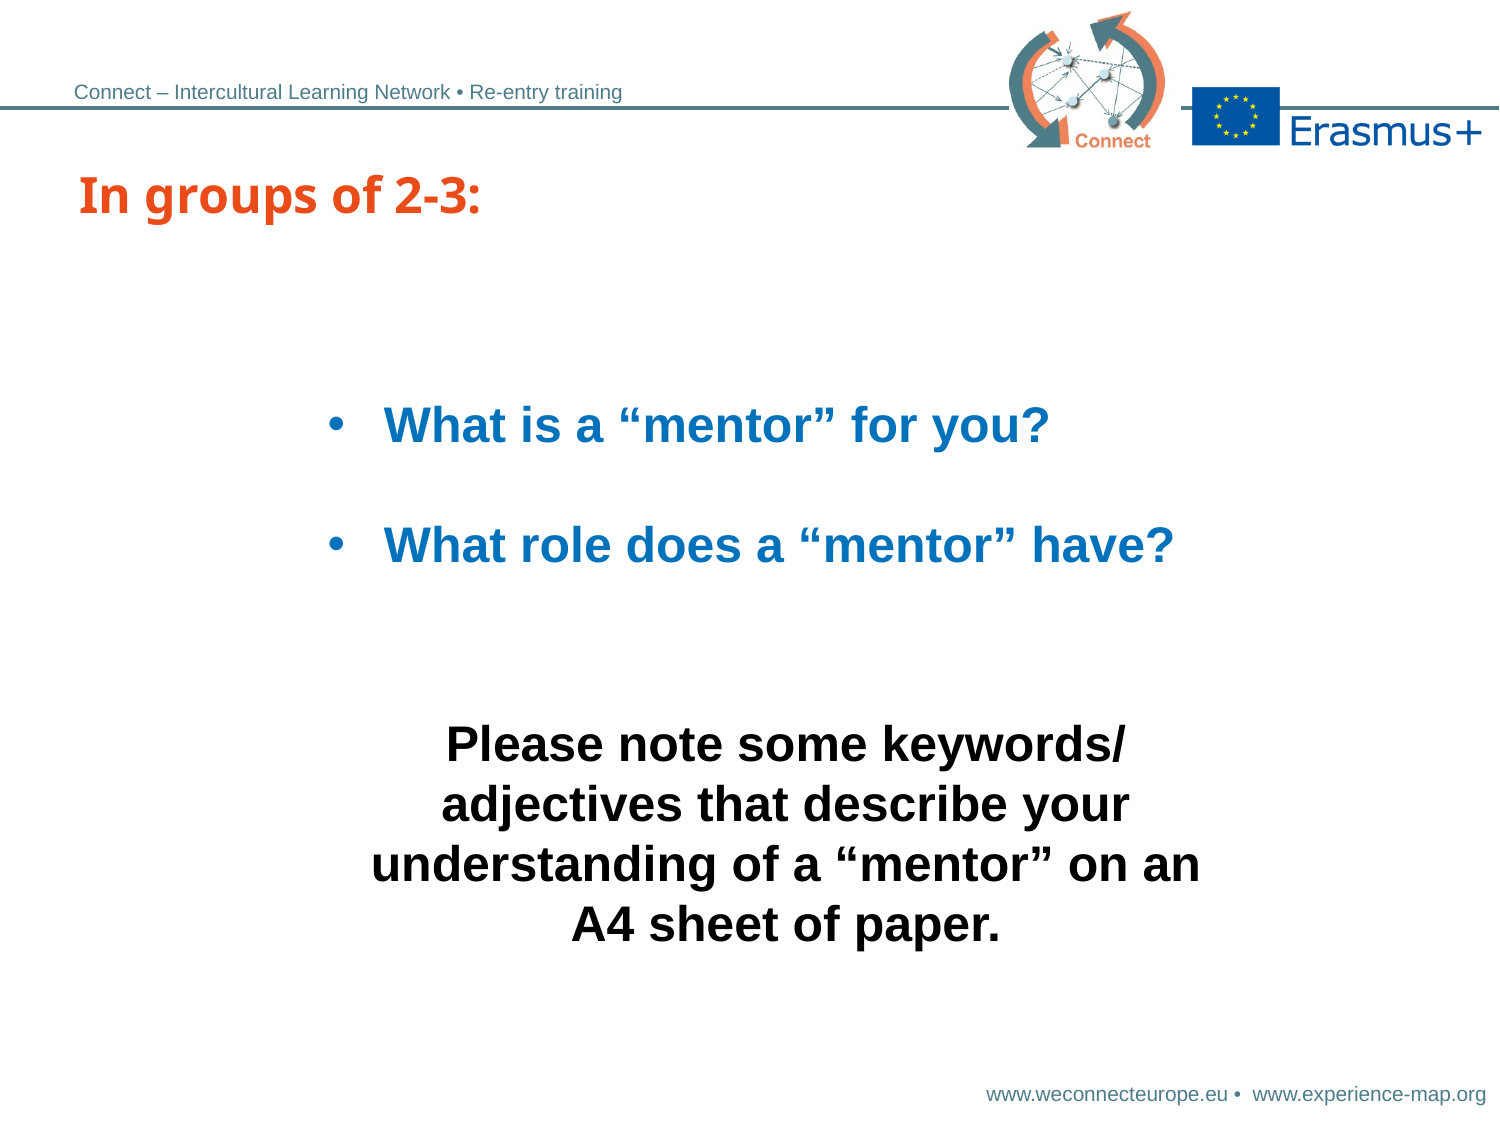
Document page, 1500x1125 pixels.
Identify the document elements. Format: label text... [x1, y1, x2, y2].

text_box What is a “mentor” for you? What role does a “mentor” have? [312, 385, 1235, 580]
picture [1009, 11, 1498, 162]
text_box Please note some keywords/ adjectives that describe your understanding of a “mentor” on an A4 sheet of paper. [337, 704, 1235, 959]
text_box In groups of 2-3: [64, 155, 727, 231]
